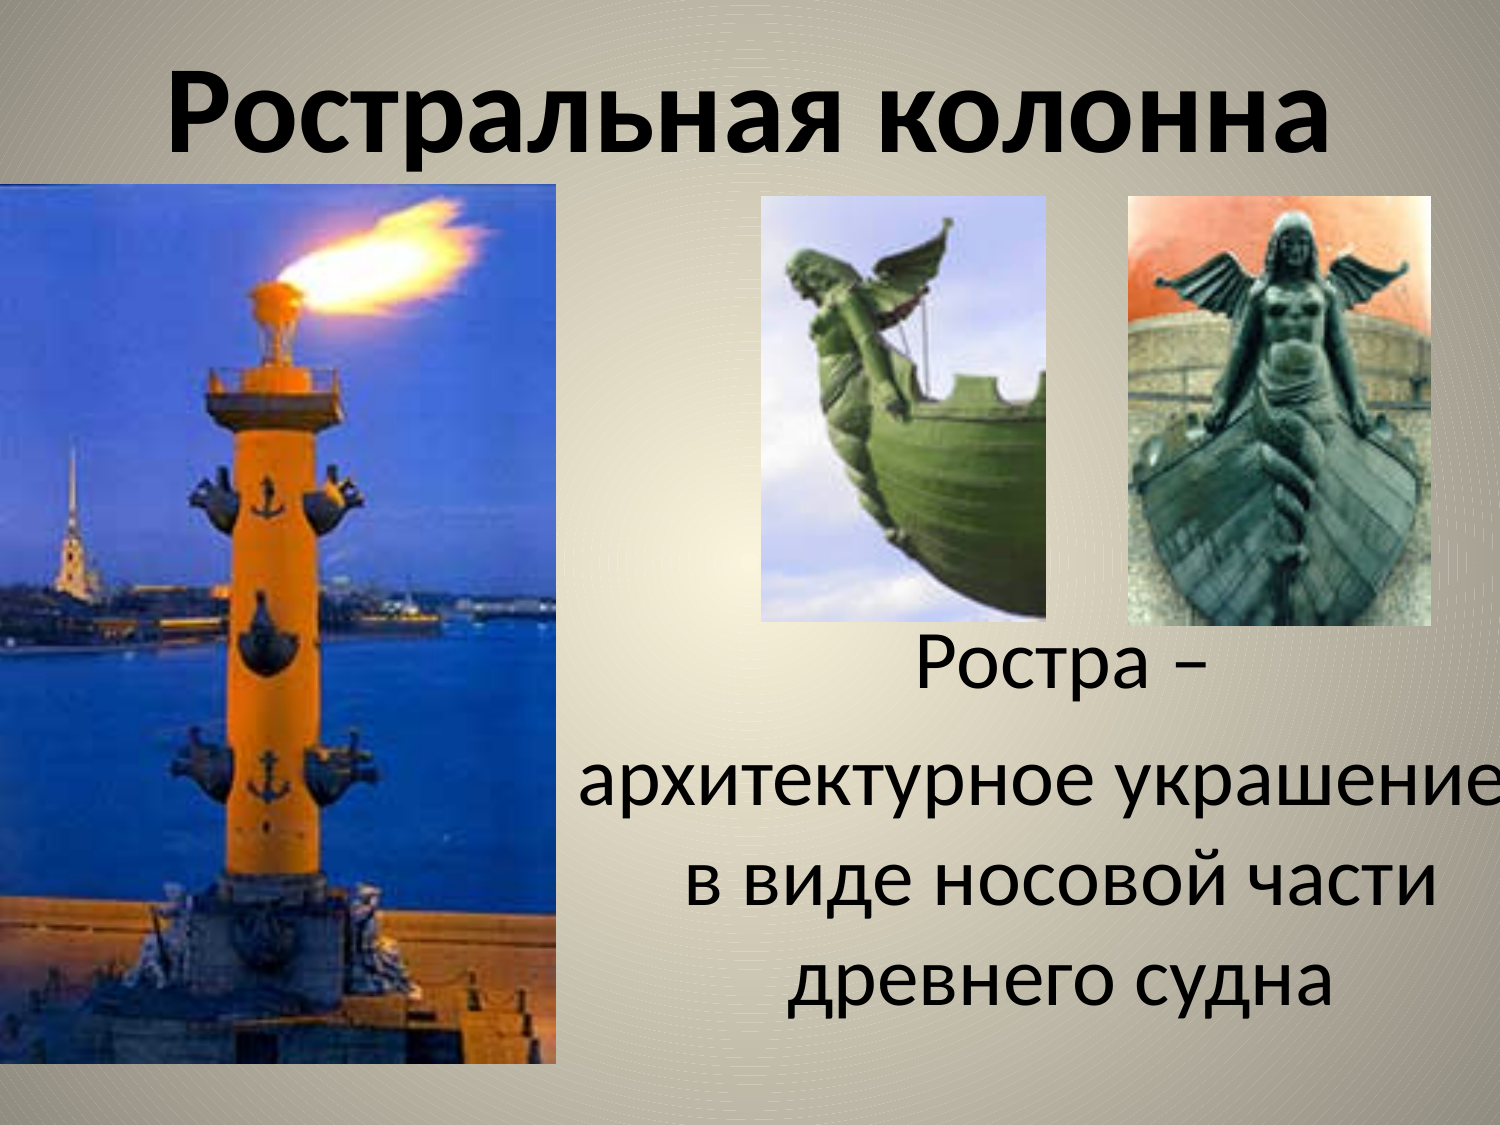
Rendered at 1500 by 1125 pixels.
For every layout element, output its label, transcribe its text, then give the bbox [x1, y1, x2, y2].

picture [761, 196, 1046, 622]
picture [1127, 196, 1431, 626]
list Ростра – архитектурное украшение в виде носовой части древнего судна [560, 597, 1500, 935]
title Ростральная колонна [75, 45, 1425, 161]
picture [0, 184, 556, 1064]
